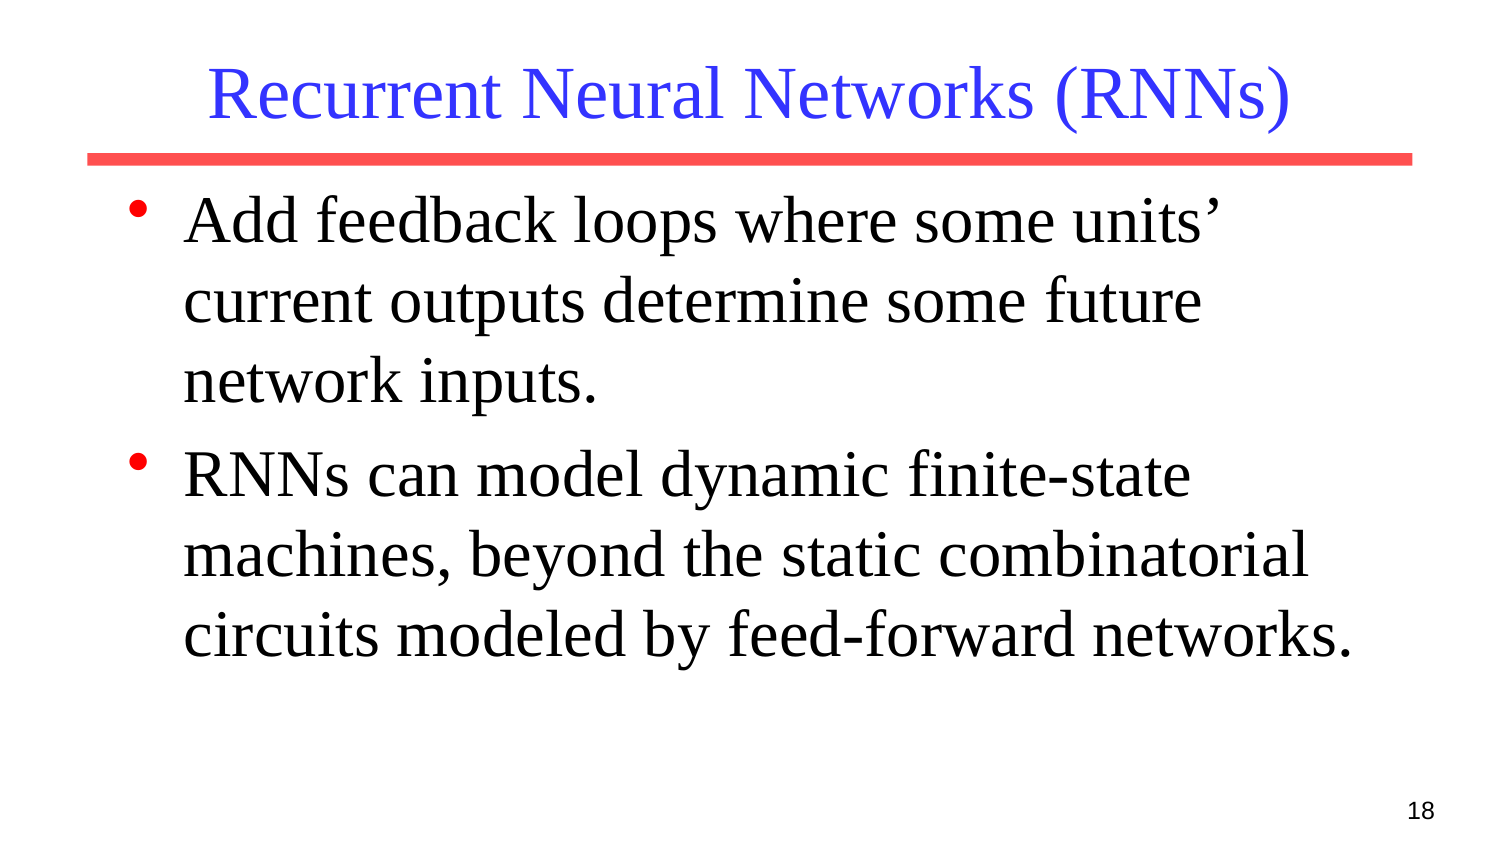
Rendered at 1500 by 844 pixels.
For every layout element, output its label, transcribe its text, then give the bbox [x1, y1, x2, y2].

slide_number 18 [1137, 787, 1451, 844]
title Recurrent Neural Networks (RNNs) [112, 27, 1388, 151]
list Add feedback loops where some units’ current outputs determine some future network inputs. RNNs can model dynamic finite-state machines, beyond the static combinatorial circuits modeled by feed-forward networks. [112, 168, 1388, 746]
